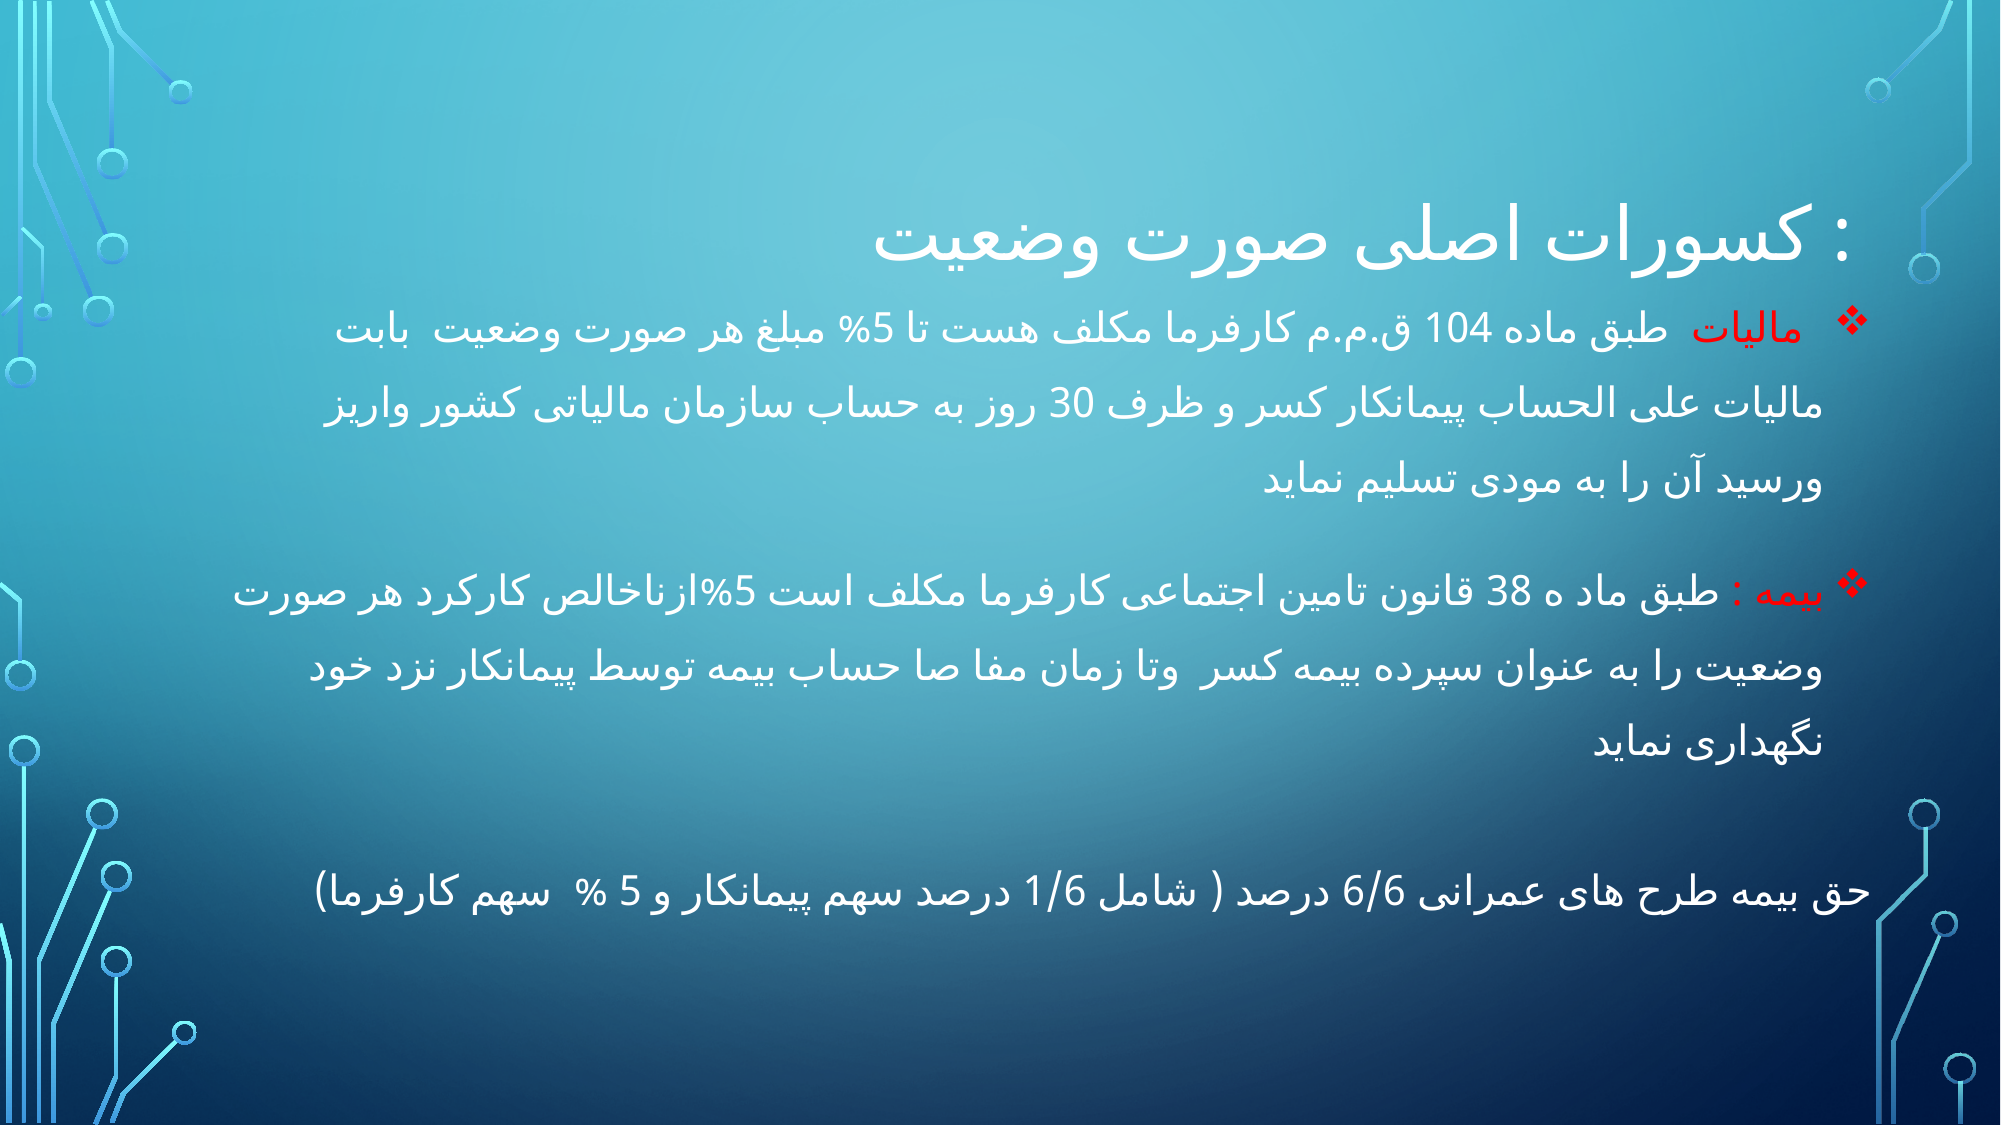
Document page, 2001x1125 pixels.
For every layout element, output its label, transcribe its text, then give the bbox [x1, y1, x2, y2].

text_box کسورات اصلی صورت وضعیت : مالیات طبق ماده 104 ق.م.م کارفرما مکلف هست تا 5% مبلغ هر صورت وضعیت بابت مالیات علی الحساب پیمانکار کسر و ظرف 30 روز به حساب سازمان مالیاتی کشور واریز ورسید آن را به مودی تسلیم نماید [220, 133, 1887, 508]
text_box بیمه : طبق ماد ه 38 قانون تامین اجتماعی کارفرما مکلف است 5%ازناخالص کارکرد هر صورت وضعیت را به عنوان سپرده بیمه کسر وتا زمان مفا صا حساب بیمه توسط پیمانکار نزد خود نگهداری نماید حق بیمه طرح های عمرانی 6/6 درصد ( شامل 1/6 درصد سهم پیمانکار و 5 % سهم کارفرما) [144, 531, 1887, 996]
